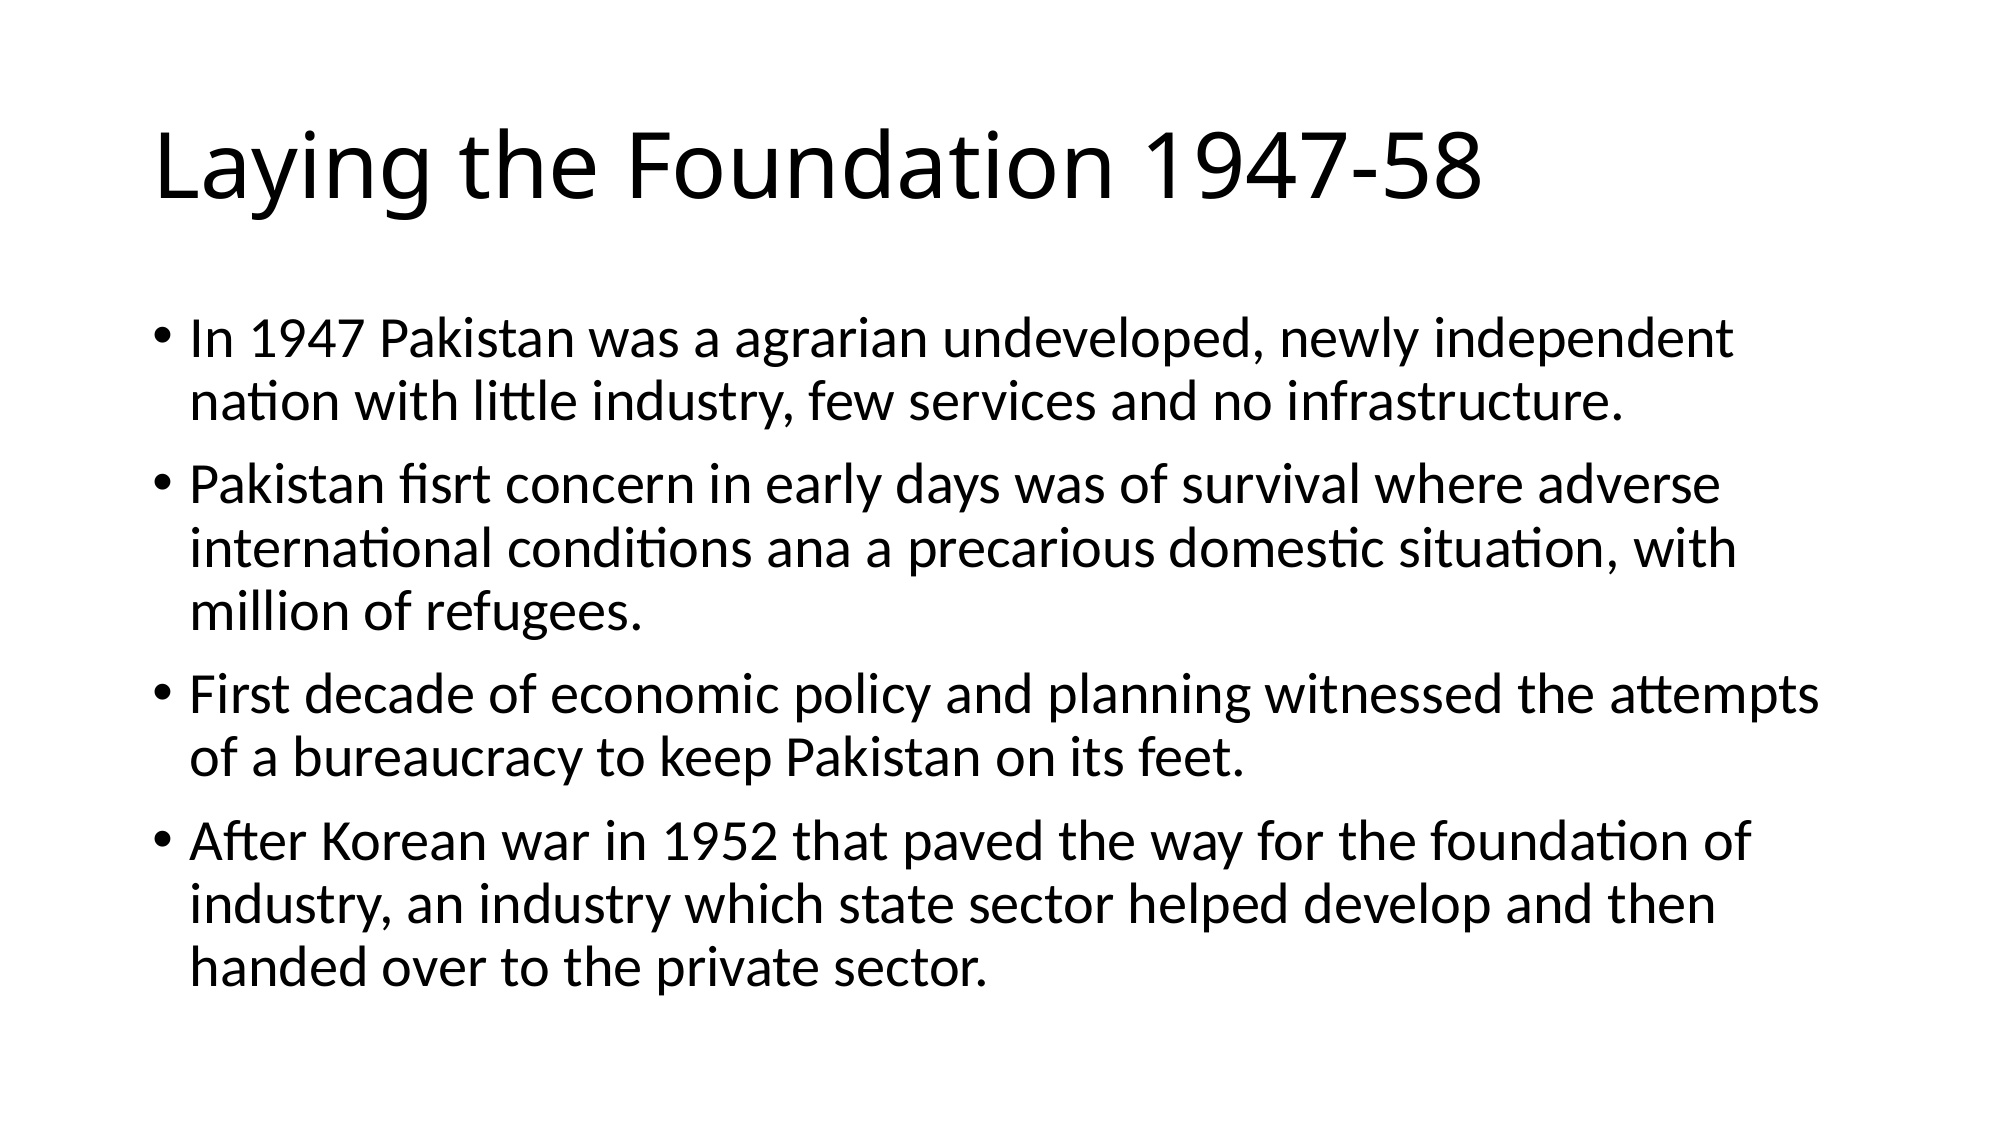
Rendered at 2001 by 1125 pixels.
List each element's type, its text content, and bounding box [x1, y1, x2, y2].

title Laying the Foundation 1947-58 [137, 59, 1863, 278]
list In 1947 Pakistan was a agrarian undeveloped, newly independent nation with little industry, few services and no infrastructure. Pakistan fisrt concern in early days was of survival where adverse international conditions ana a precarious domestic situation, with million of refugees. First decade of economic policy and planning witnessed the attempts of a bureaucracy to keep Pakistan on its feet. After Korean war in 1952 that paved the way for the foundation of industry, an industry which state sector helped develop and then handed over to the private sector. [137, 299, 1863, 1014]
